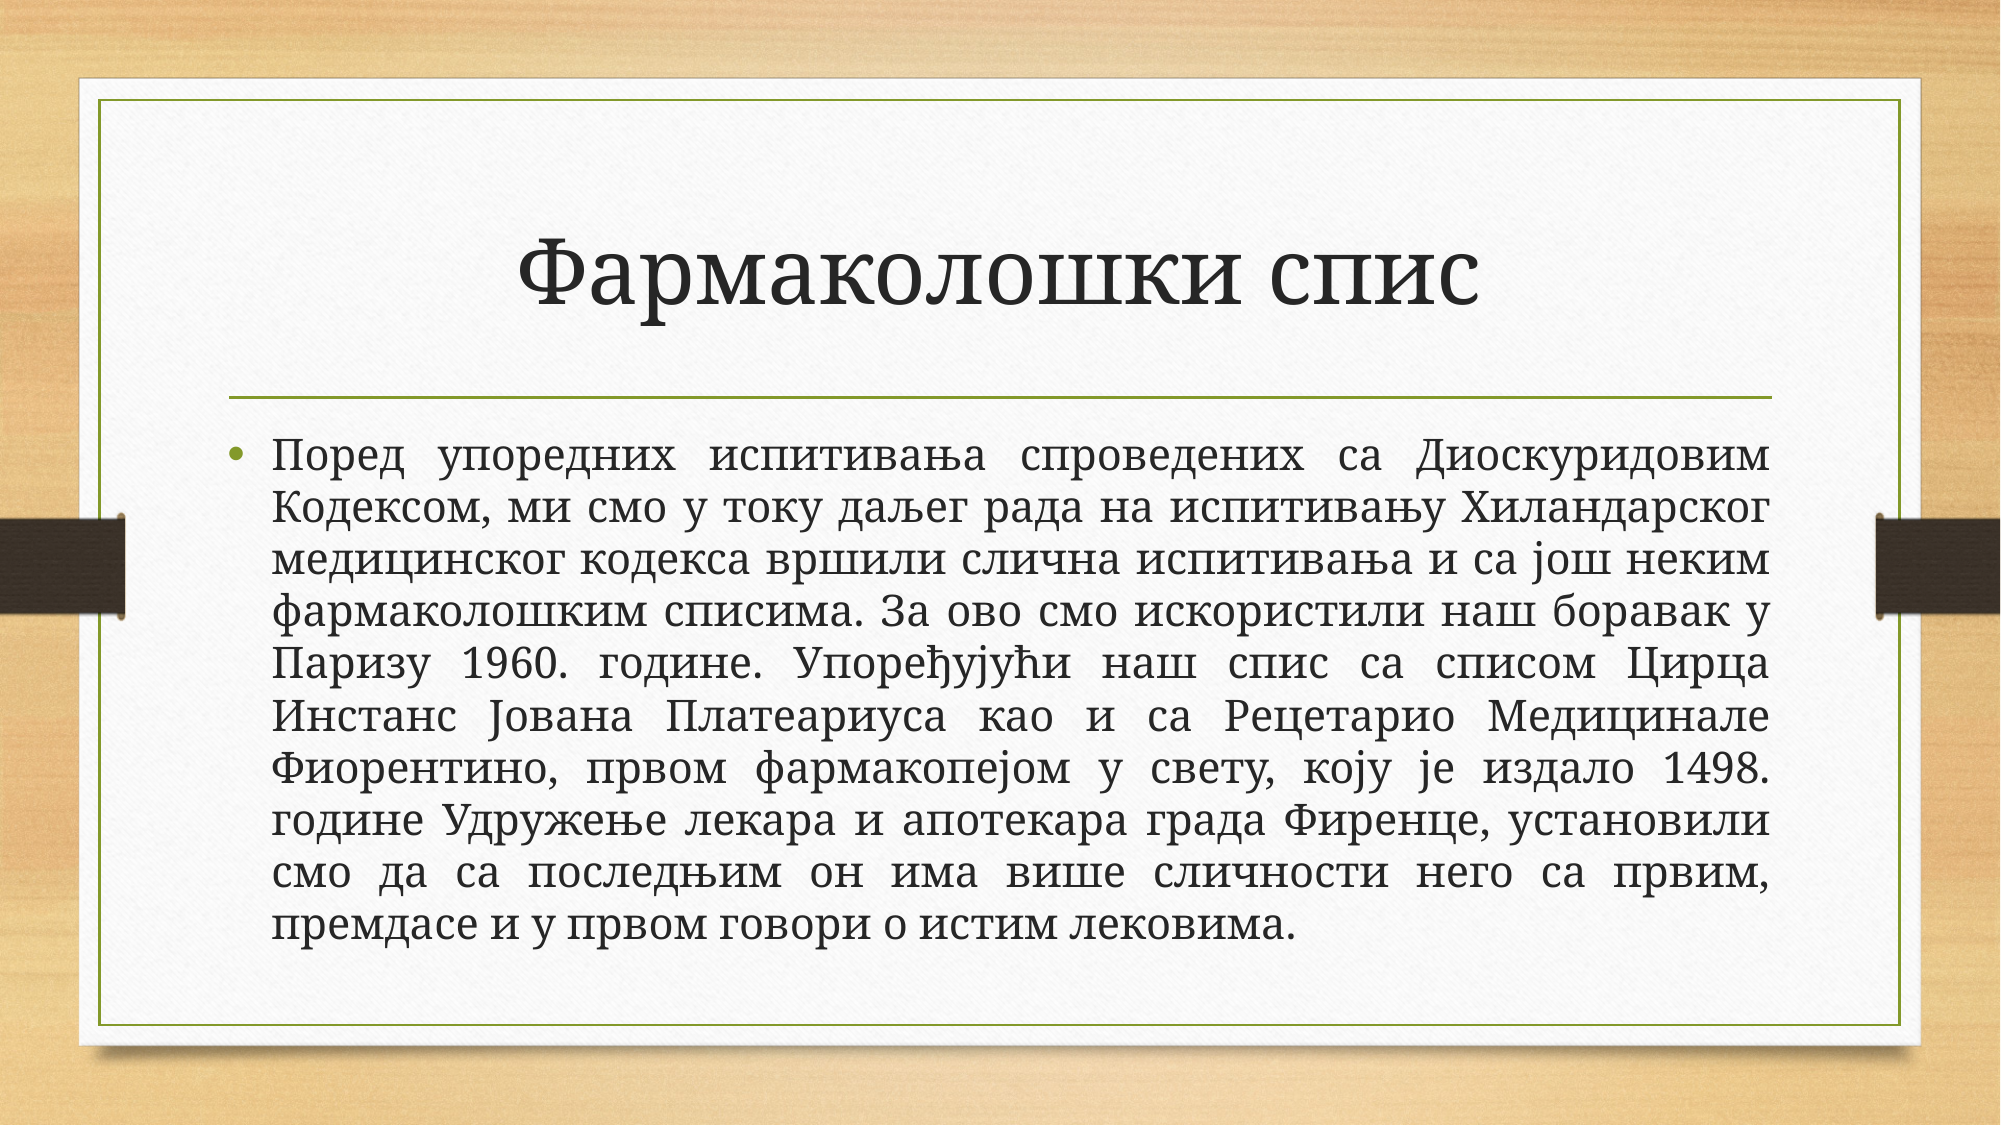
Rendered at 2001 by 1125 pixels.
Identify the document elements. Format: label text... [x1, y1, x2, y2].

list Поред упоредних испитивања спроведених са Диоскуридовим Кодексом, ми смо у току даљег рада на испитивању Хиландарског медицинског кодекса вршили слична испитивања и са још неким фармаколошким списима. За ово смо искористили наш боравак у Паризу 1960. године. Упоређујући наш спис са списом Цирца Инстанс Јована Платеариуса као и са Рецетарио Медицинале Фиорентино, првом фармакопејом у свету, коју је издало 1498. године Удружење лекара и апотекара града Фиренце, установили смо да са последњим он има више сличности него са првим, премдасе и у првом говори о истим лековима. [212, 419, 1788, 964]
picture [0, 0, 2001, 1125]
title Фармаколошки спис [212, 161, 1788, 375]
